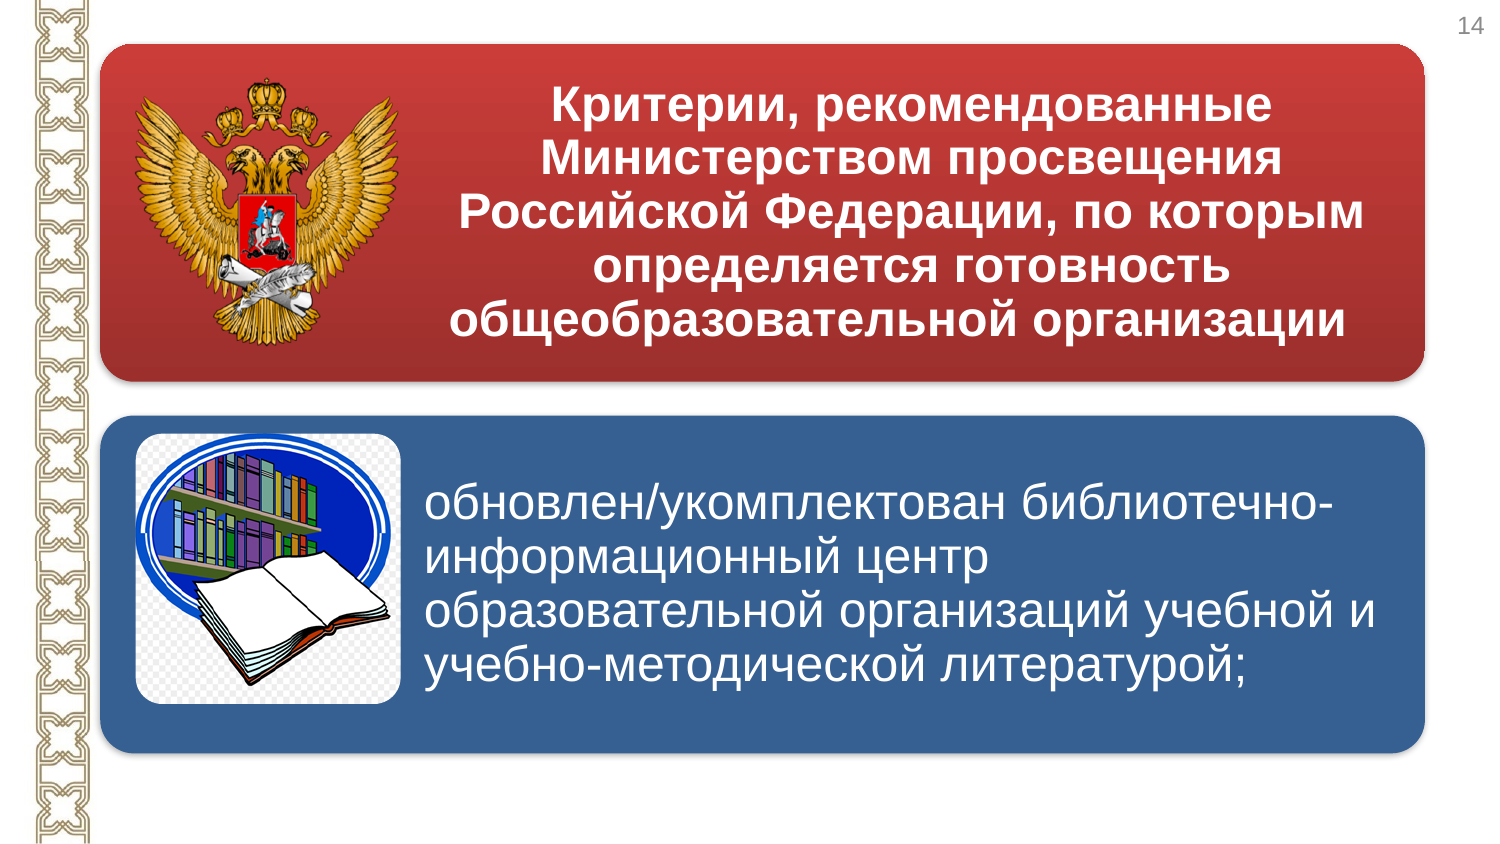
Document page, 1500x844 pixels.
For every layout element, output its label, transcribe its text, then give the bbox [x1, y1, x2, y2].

slide_number 14 [1149, 1, 1500, 47]
picture [0, 0, 1500, 844]
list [99, 43, 1426, 754]
